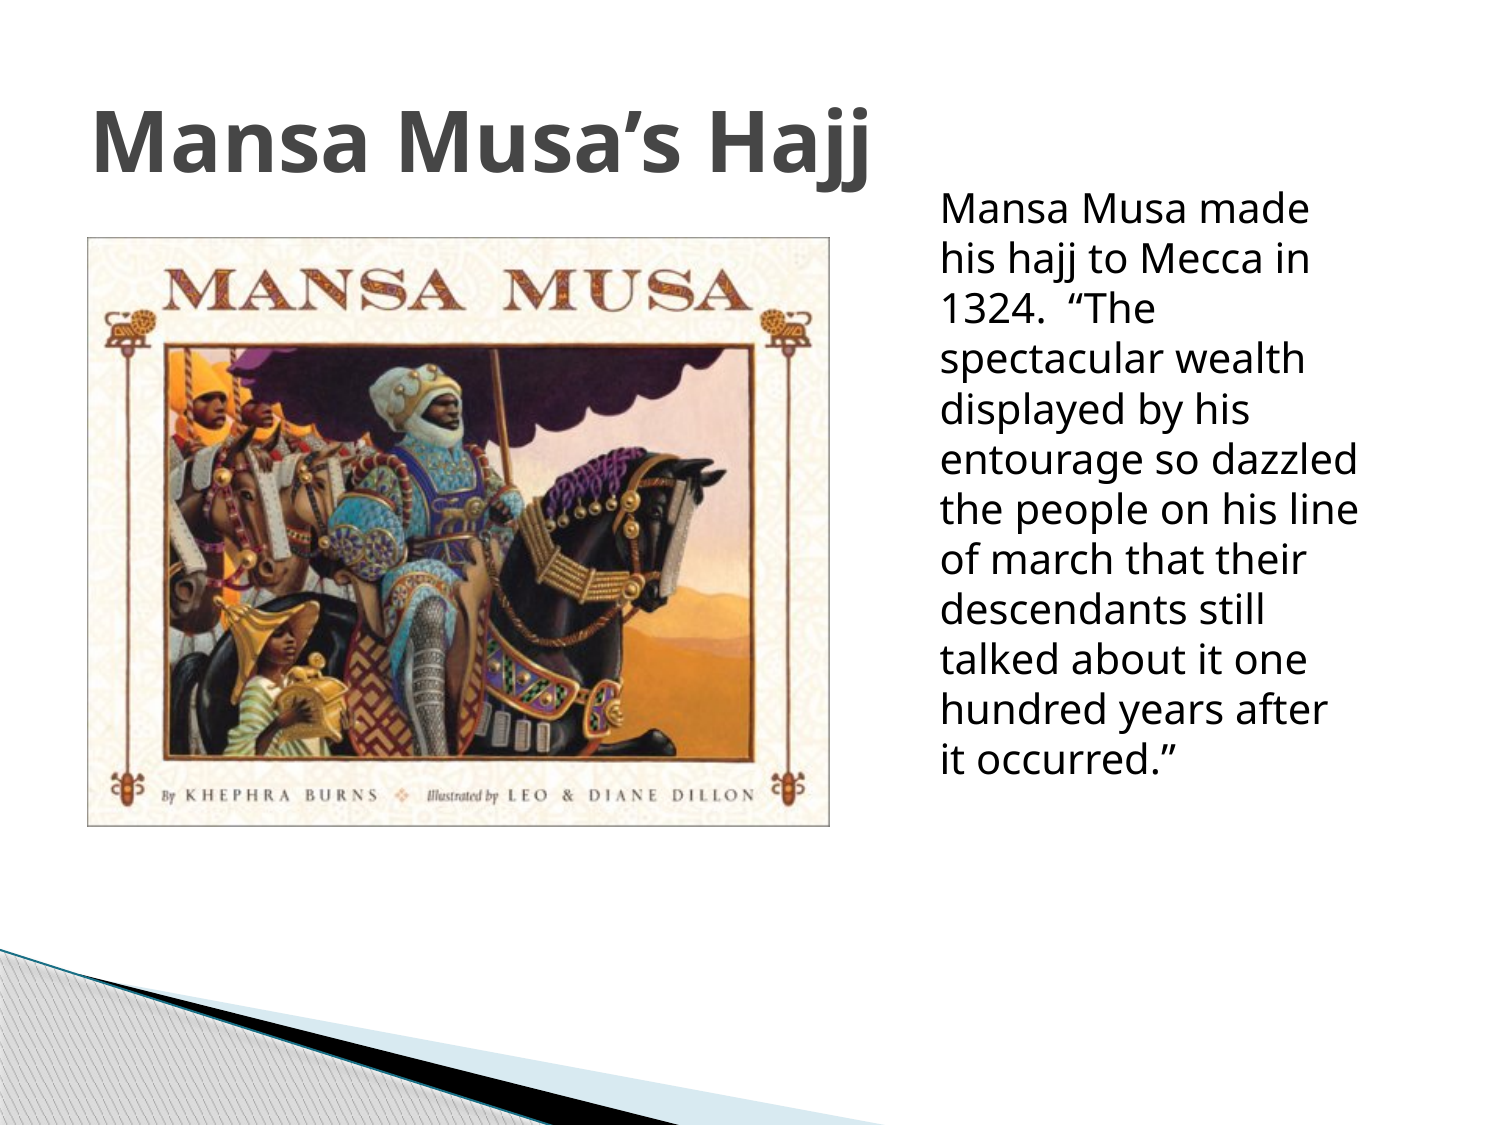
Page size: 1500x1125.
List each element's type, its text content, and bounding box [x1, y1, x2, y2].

title Mansa Musa’s Hajj [75, 45, 1425, 233]
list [87, 237, 830, 827]
text_box Mansa Musa made his hajj to Mecca in 1324. “The spectacular wealth displayed by his entourage so dazzled the people on his line of march that their descendants still talked about it one hundred years after it occurred.” [924, 174, 1375, 835]
